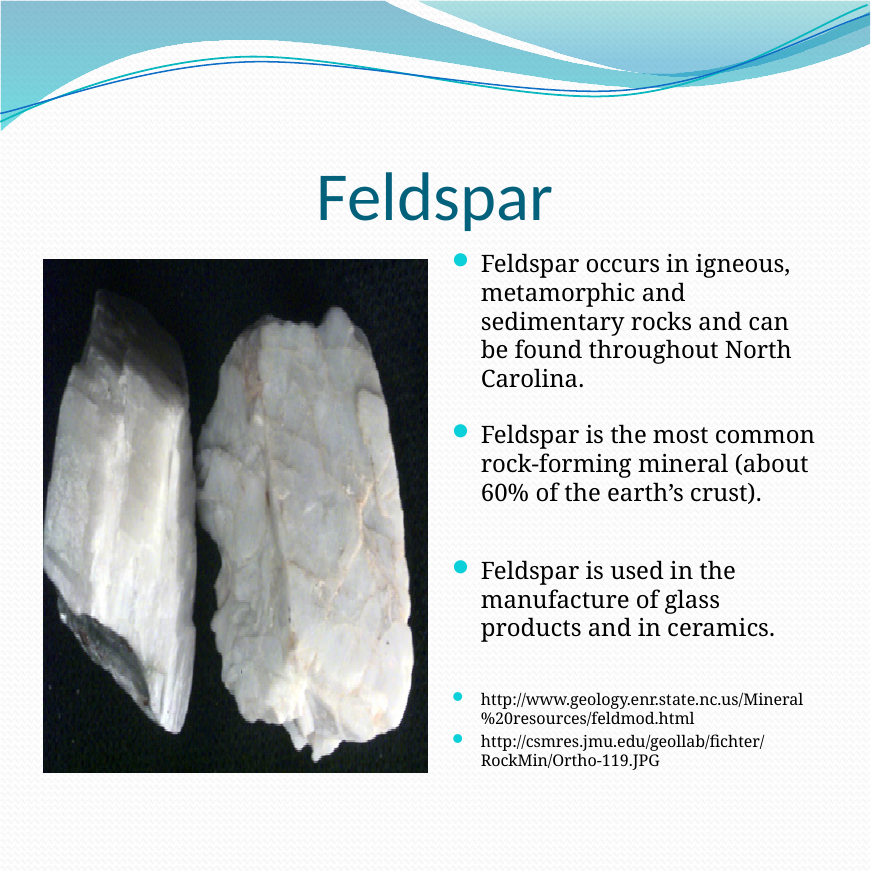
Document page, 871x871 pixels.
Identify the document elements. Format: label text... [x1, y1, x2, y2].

list Feldspar occurs in igneous, metamorphic and sedimentary rocks and can be found throughout North Carolina. Feldspar is the most common rock-forming mineral (about 60% of the earth’s crust). Feldspar is used in the manufacture of glass products and in ceramics. http://www.geology.enr.state.nc.us/Mineral%20resources/feldmod.html http://csmres.jmu.edu/geollab/fichter/RockMin/Ortho-119.JPG [442, 243, 827, 807]
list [43, 259, 429, 773]
title Feldspar [43, 89, 827, 235]
